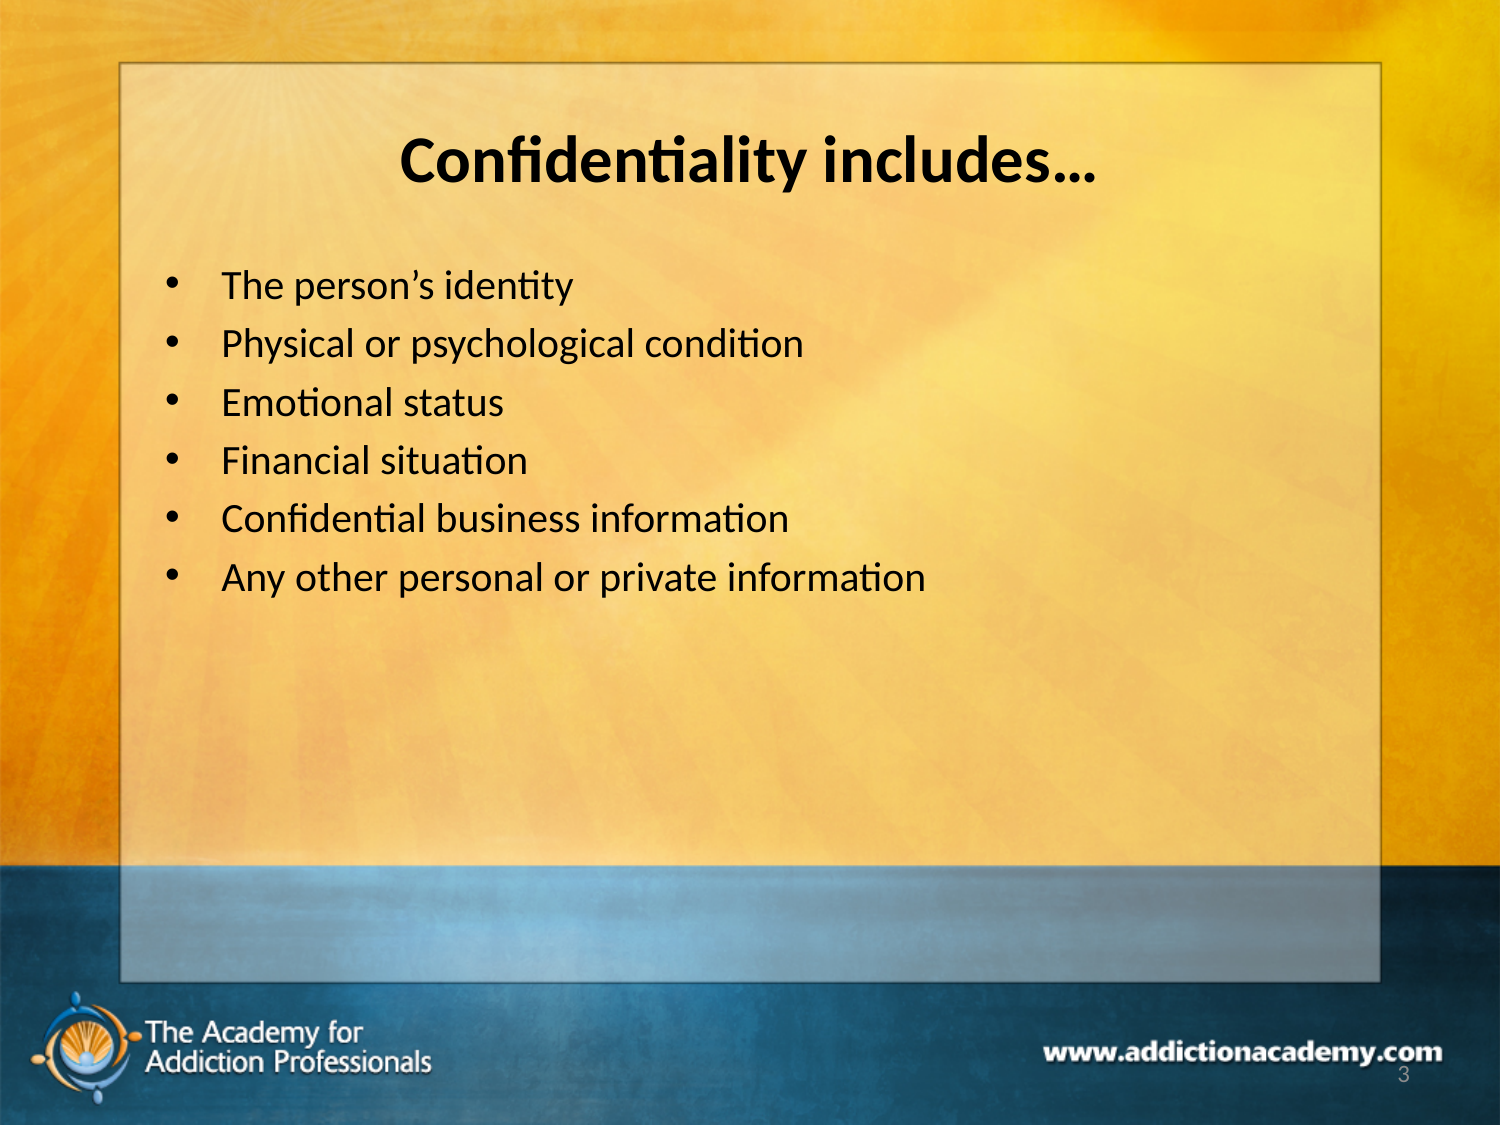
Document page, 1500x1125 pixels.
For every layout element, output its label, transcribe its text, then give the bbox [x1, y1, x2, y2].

slide_number 3 [1074, 1042, 1425, 1103]
title Confidentiality includes… [75, 62, 1425, 250]
picture [0, 0, 1500, 1125]
list The person’s identity Physical or psychological condition Emotional status Financial situation Confidential business information Any other personal or private information [150, 249, 1350, 993]
